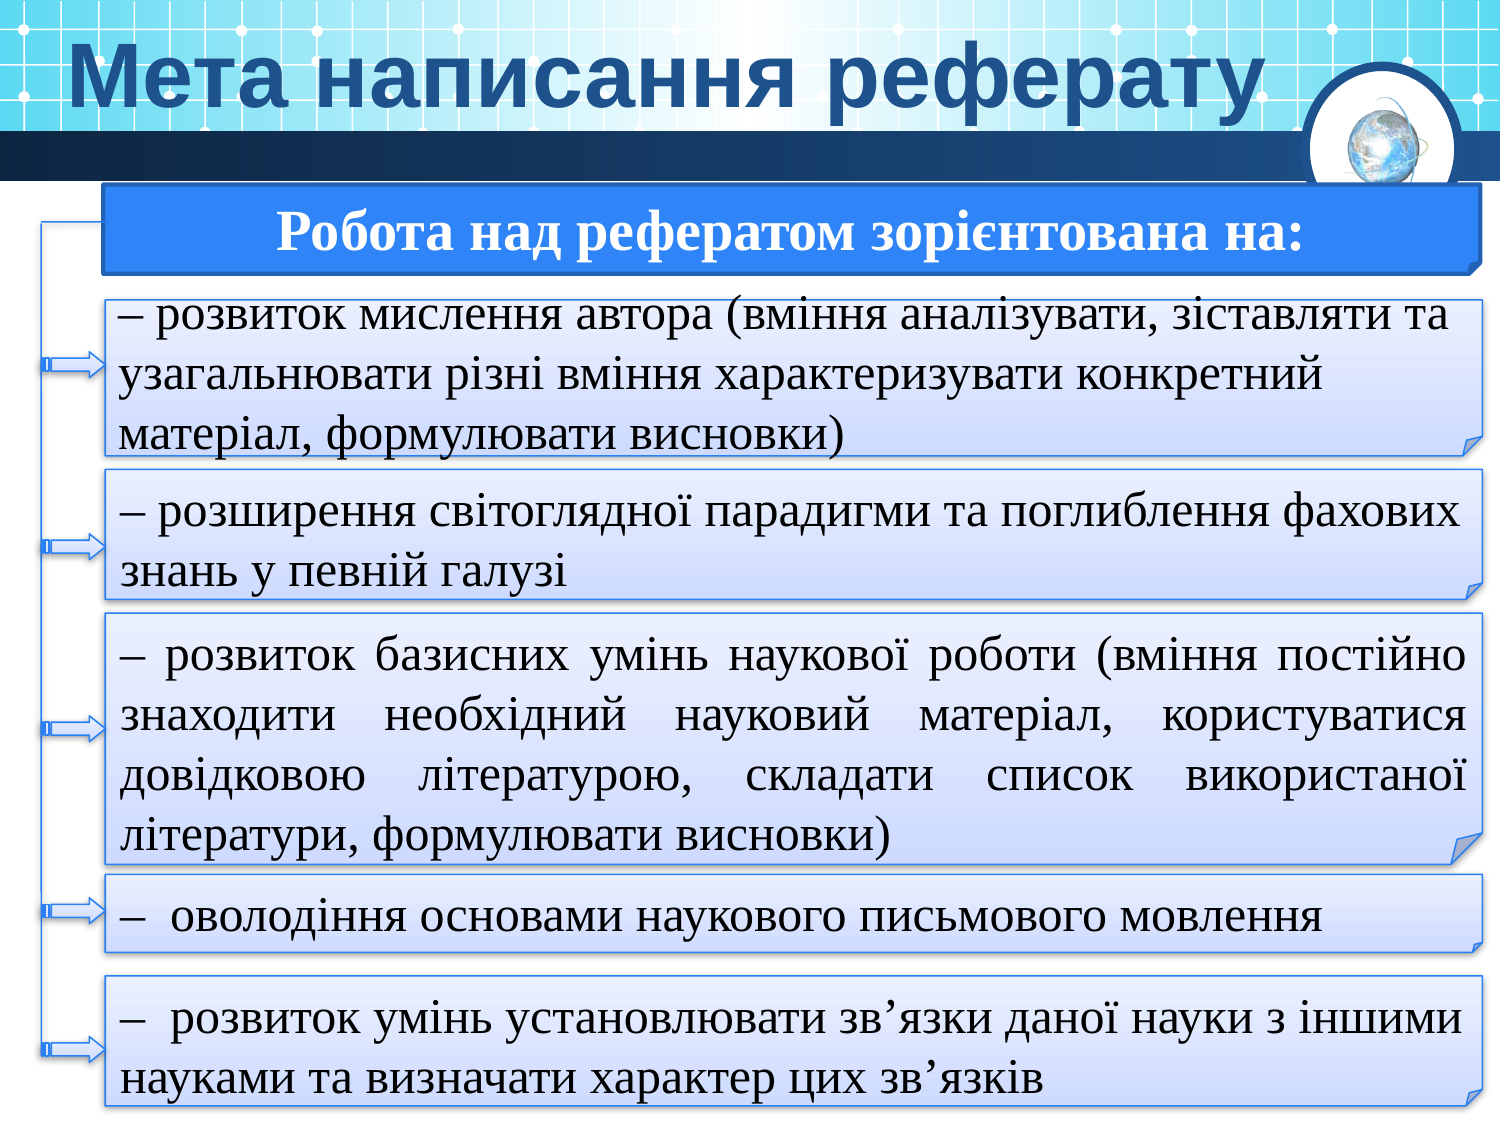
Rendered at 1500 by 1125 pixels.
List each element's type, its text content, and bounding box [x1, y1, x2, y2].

picture [1310, 72, 1454, 182]
text_box Мета написання реферату [41, 8, 1294, 133]
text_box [41, 184, 1483, 1107]
